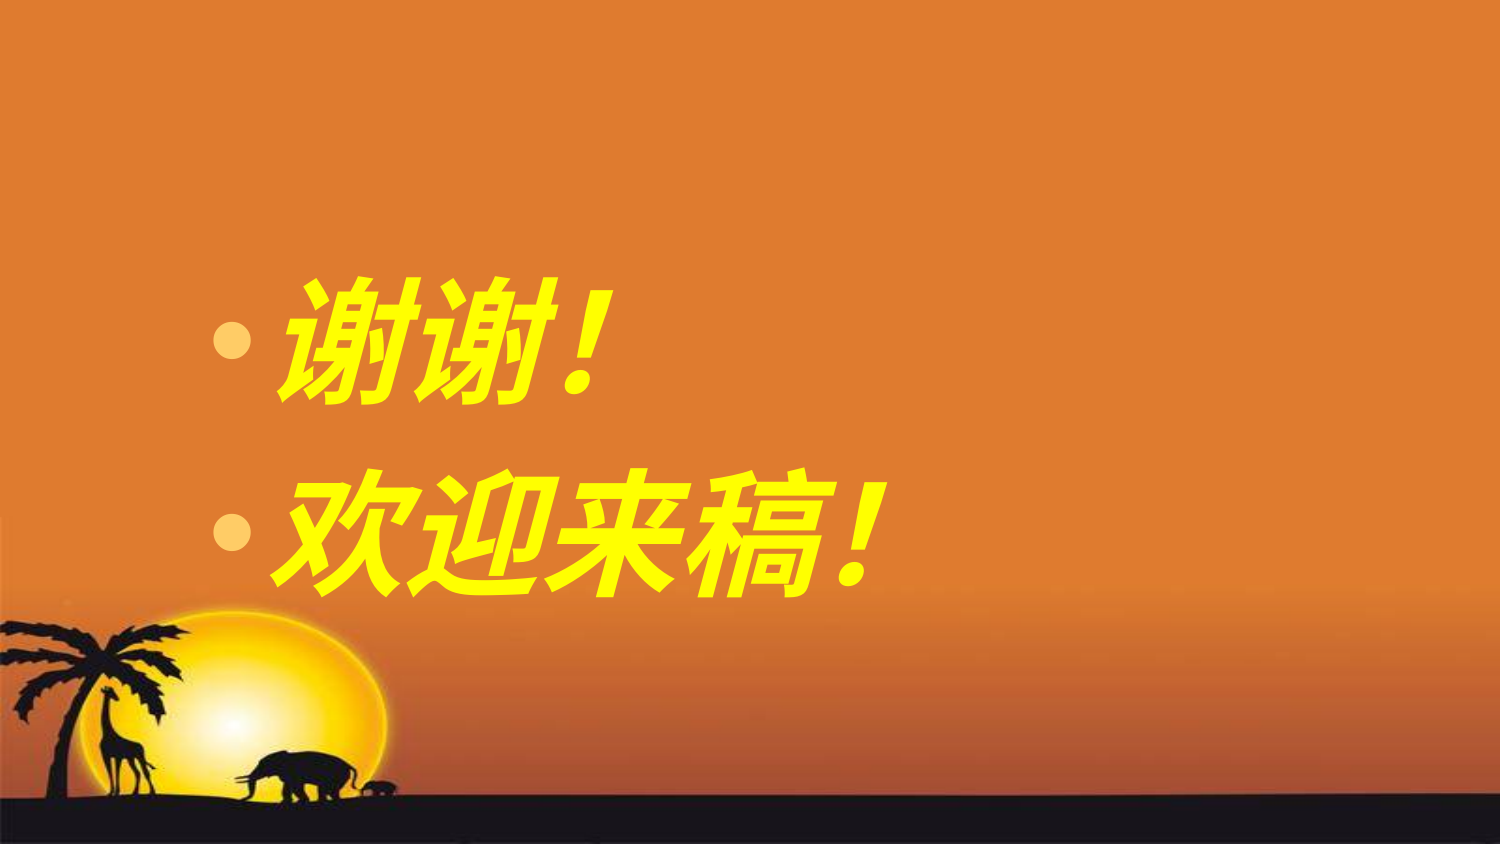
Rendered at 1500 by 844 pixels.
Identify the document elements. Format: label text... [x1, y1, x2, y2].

picture [0, 0, 1500, 844]
list 谢谢！ 欢迎来稿！ [193, 248, 1470, 755]
